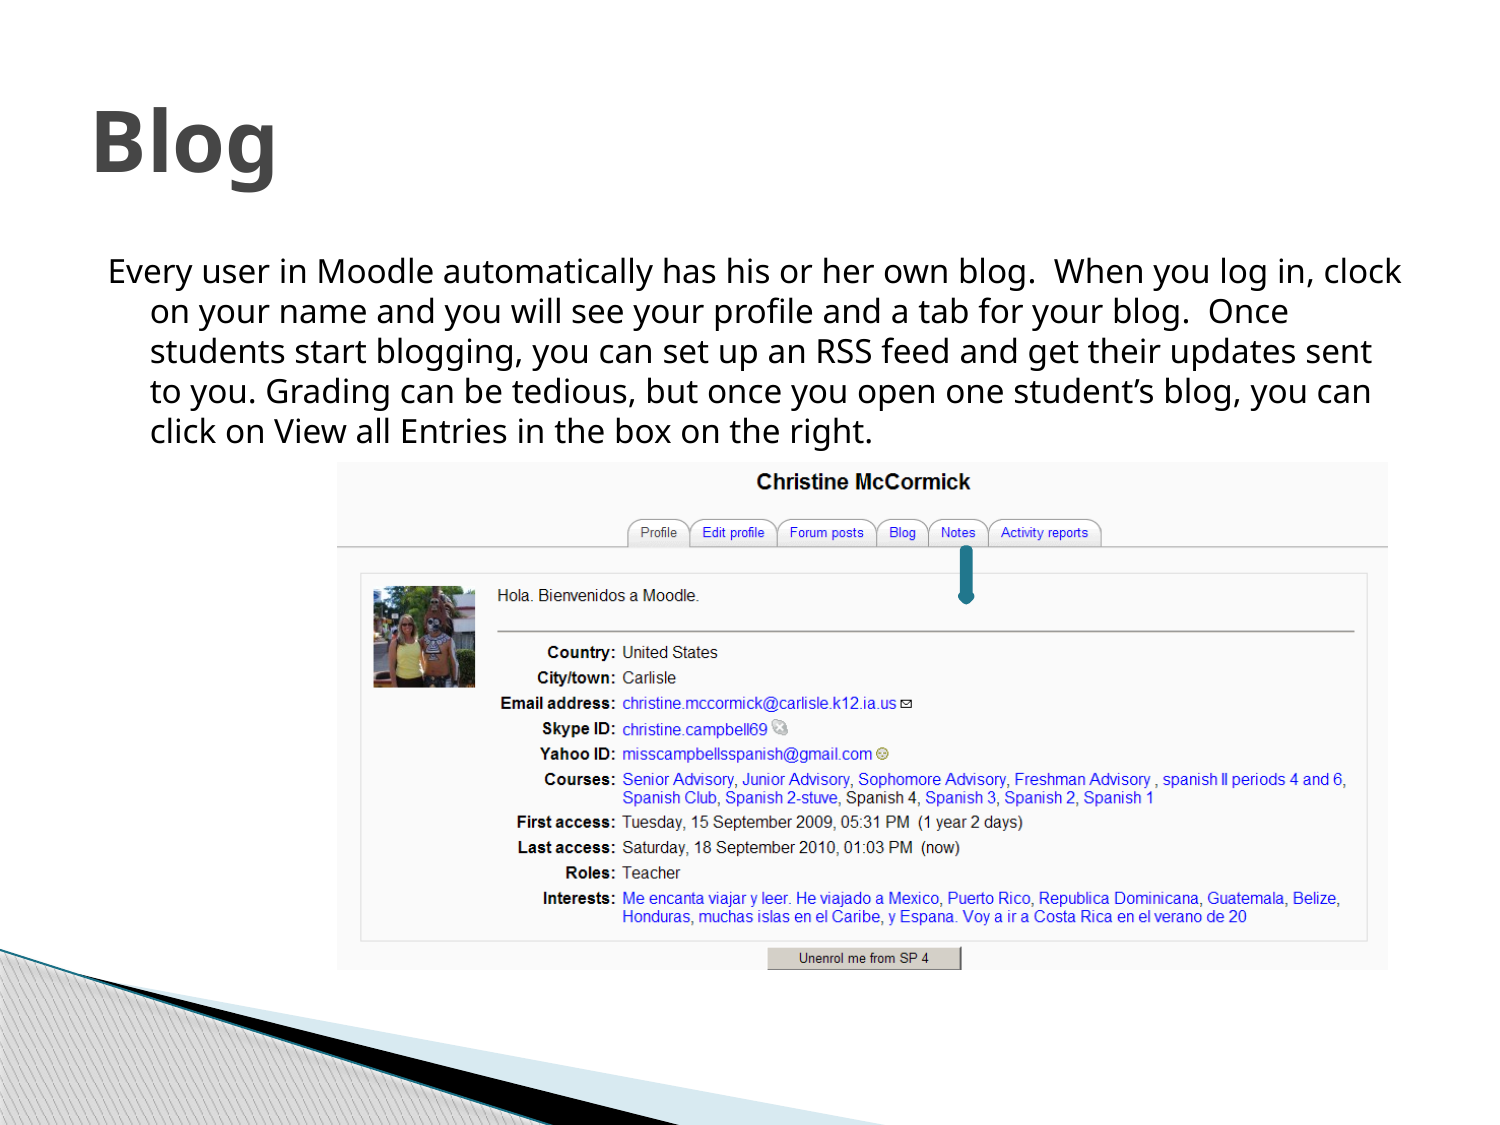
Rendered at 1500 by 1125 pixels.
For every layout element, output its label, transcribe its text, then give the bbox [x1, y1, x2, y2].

title Blog [75, 45, 1425, 233]
picture [337, 462, 1388, 970]
list Every user in Moodle automatically has his or her own blog. When you log in, clock on your name and you will see your profile and a tab for your blog. Once students start blogging, you can set up an RSS feed and get their updates sent to you. Grading can be tedious, but once you open one student’s blog, you can click on View all Entries in the box on the right. [75, 243, 1425, 986]
